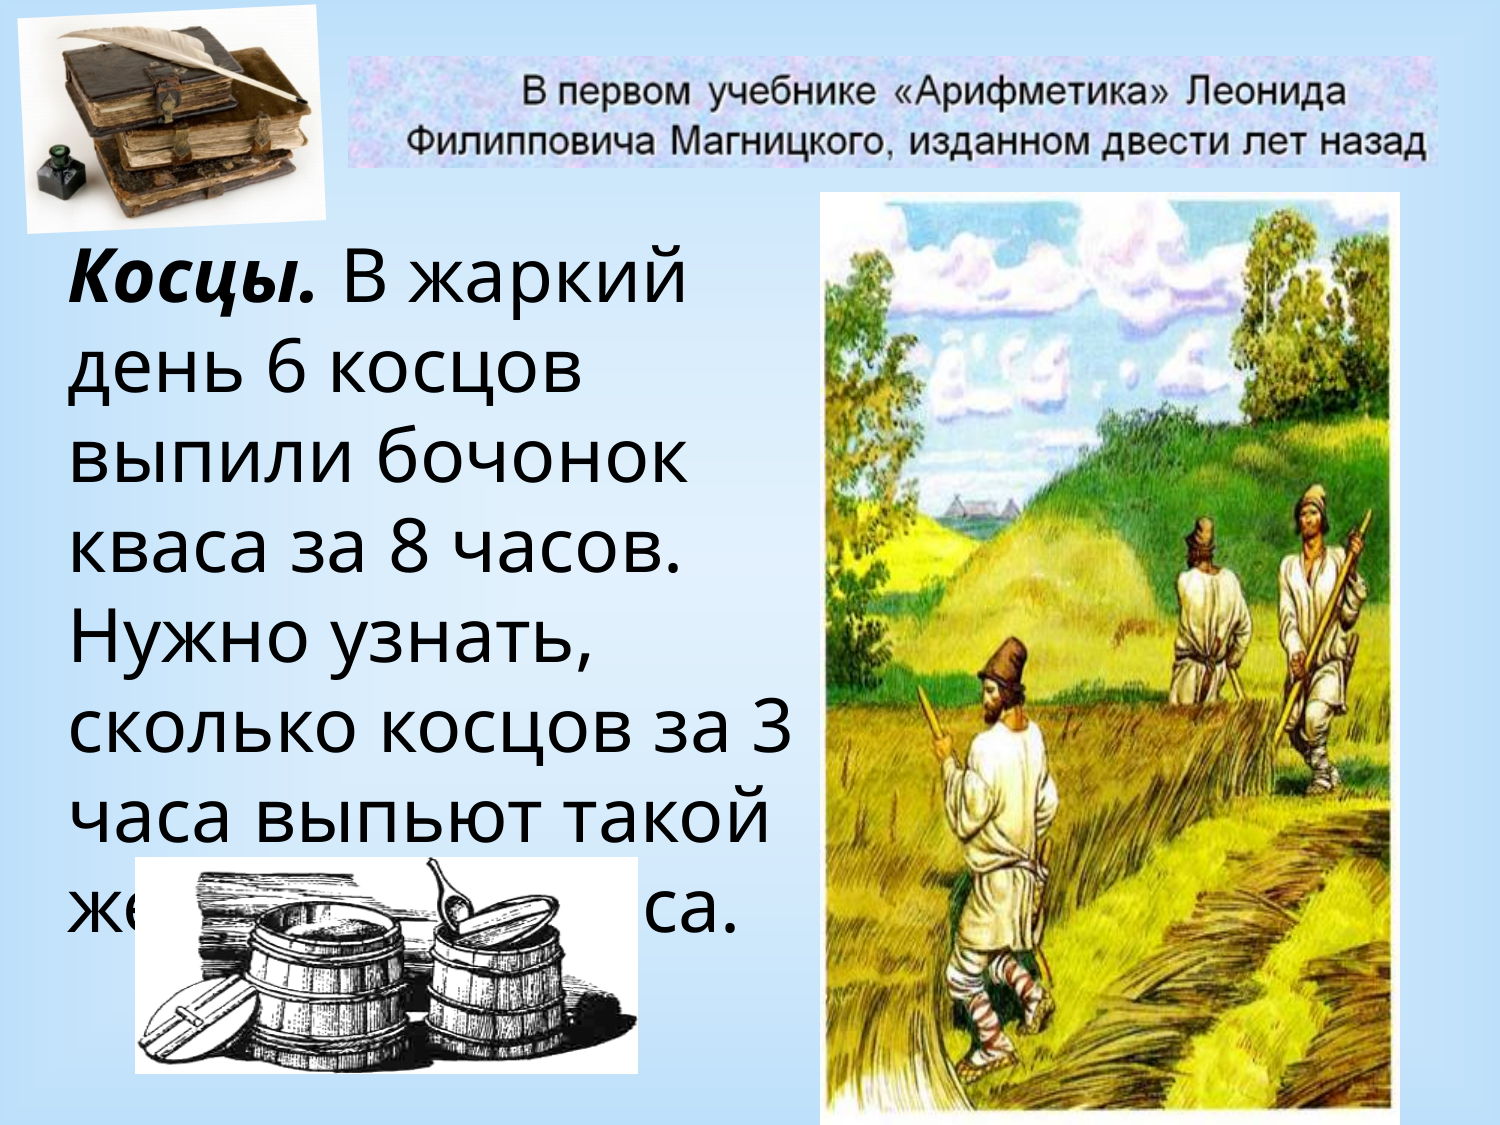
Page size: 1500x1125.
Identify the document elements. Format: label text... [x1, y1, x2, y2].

text_box Косцы. В жаркий день 6 косцов выпили бочонок кваса за 8 часов. Нужно узнать, сколько косцов за 3 часа выпьют такой же бочонок кваса. [53, 219, 814, 1125]
picture [135, 857, 639, 1075]
picture [820, 192, 1401, 1125]
picture [347, 56, 1439, 169]
picture [18, 5, 326, 233]
